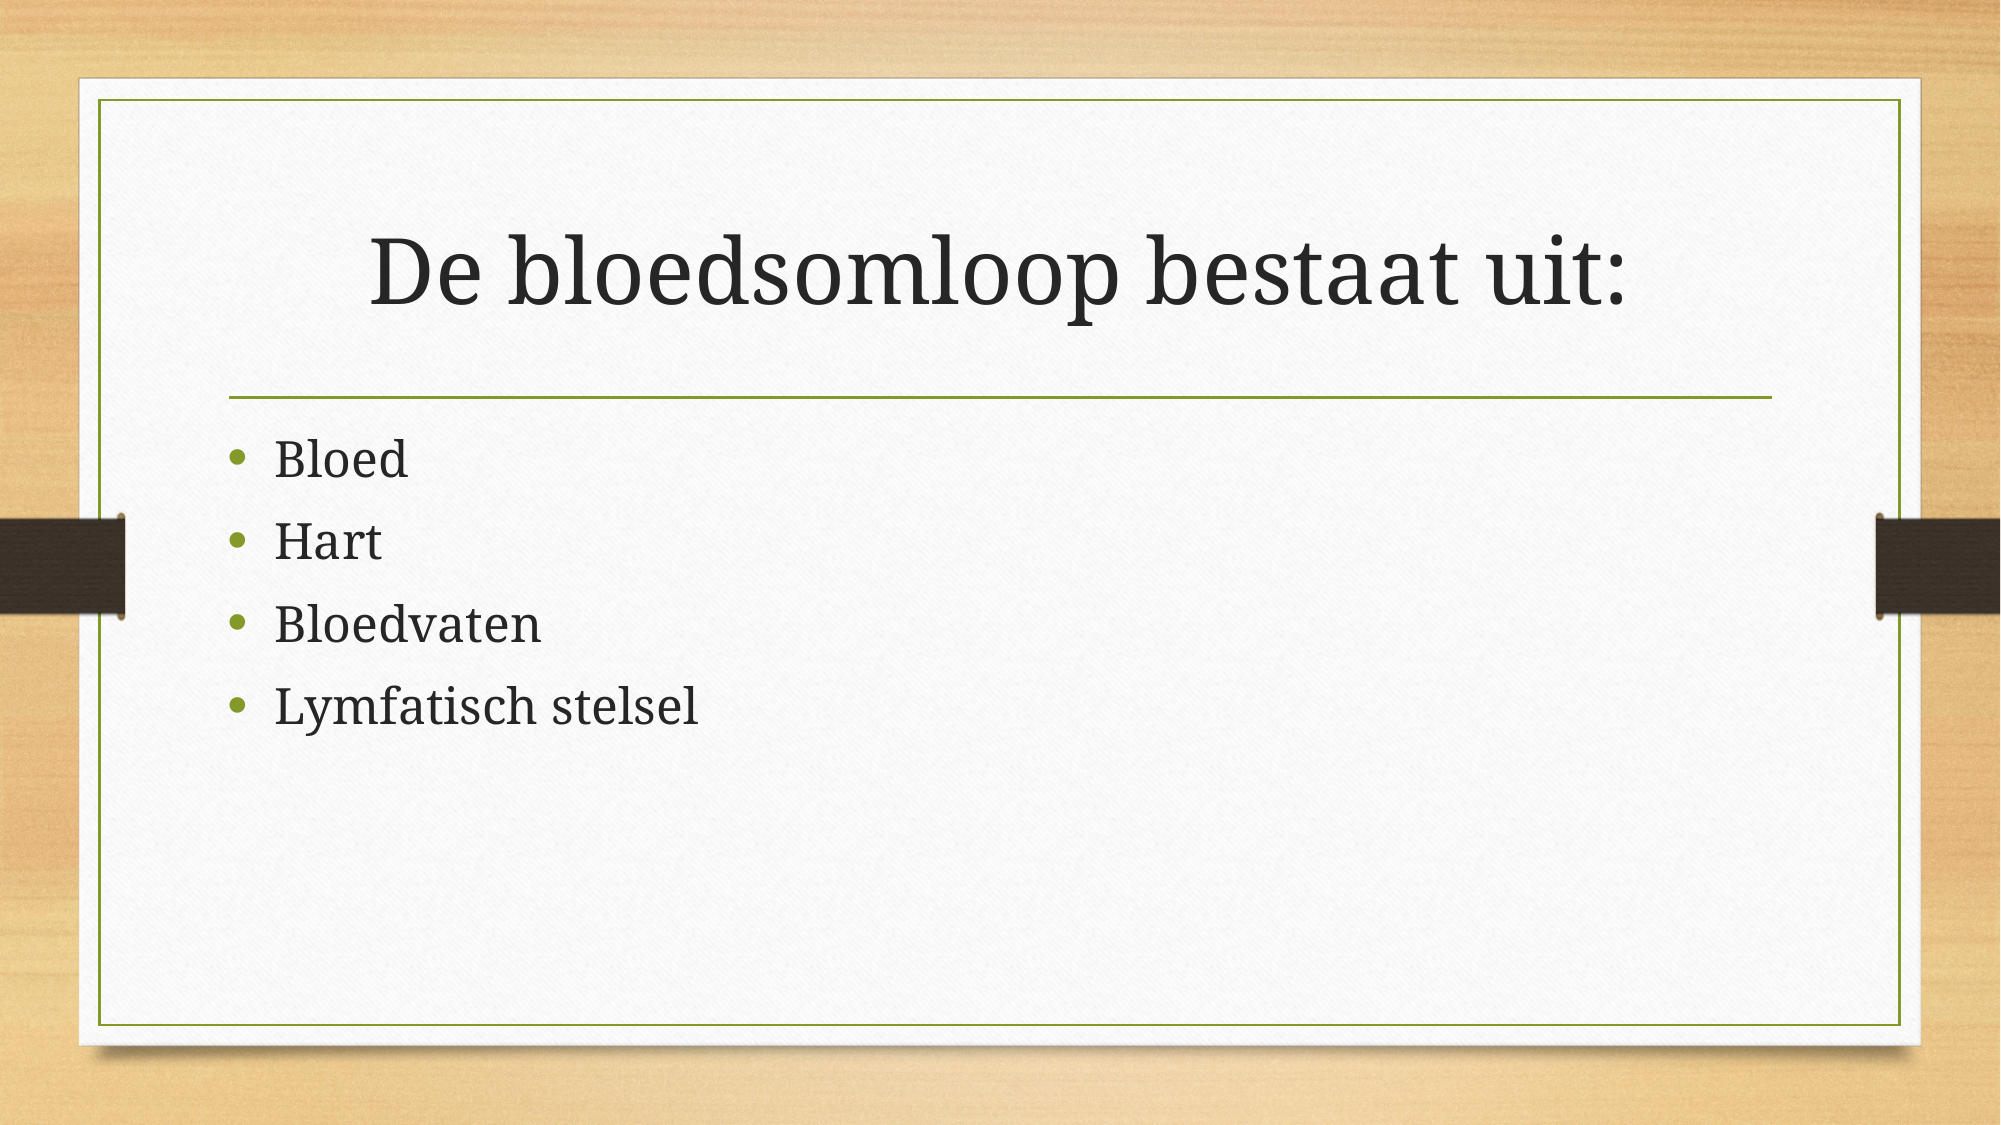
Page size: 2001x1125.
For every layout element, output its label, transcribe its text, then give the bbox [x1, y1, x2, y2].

title De bloedsomloop bestaat uit: [212, 161, 1788, 375]
picture [0, 0, 2001, 1125]
list Bloed Hart Bloedvaten Lymfatisch stelsel [212, 419, 1788, 964]
